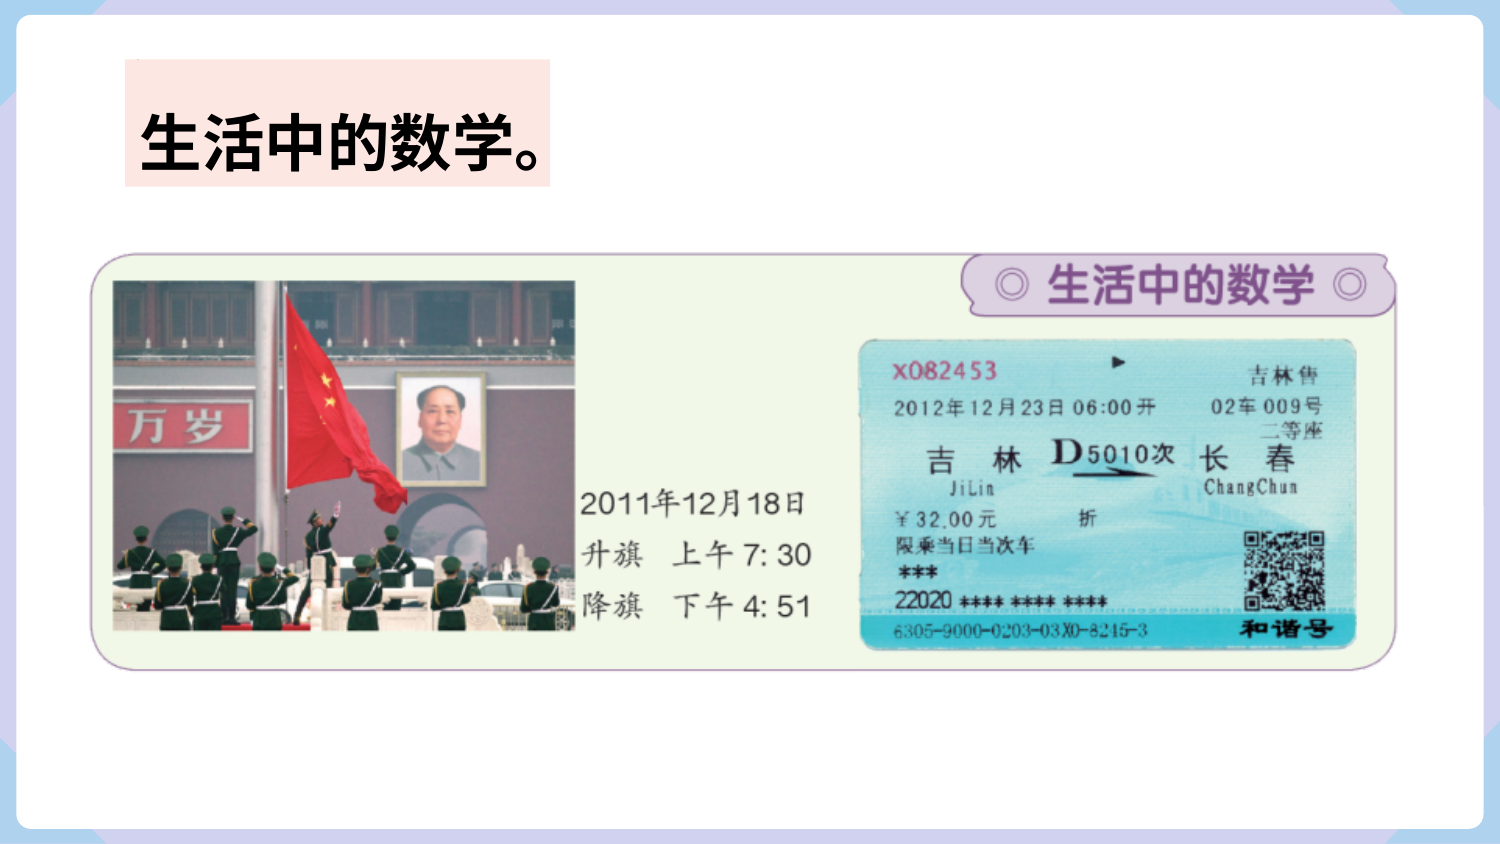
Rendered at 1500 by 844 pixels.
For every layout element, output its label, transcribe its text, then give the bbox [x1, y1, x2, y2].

text_box 生活中的数学。 [125, 59, 551, 187]
picture [76, 234, 1424, 690]
